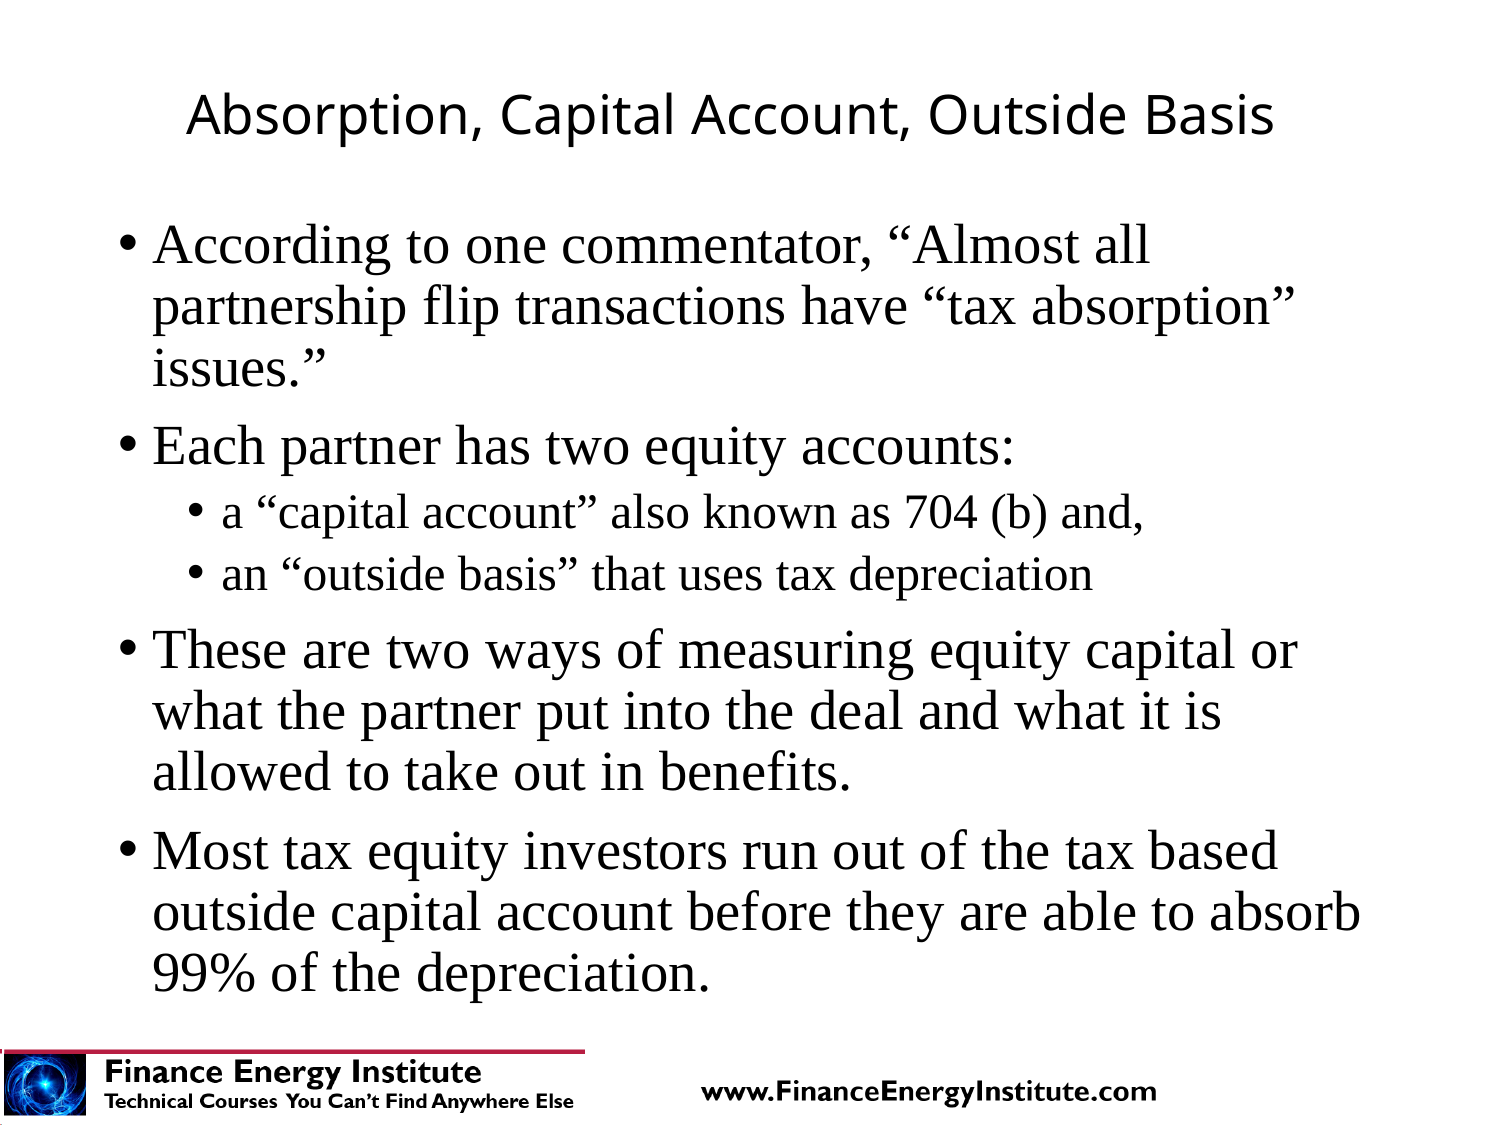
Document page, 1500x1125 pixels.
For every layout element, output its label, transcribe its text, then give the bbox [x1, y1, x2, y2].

picture [0, 1042, 585, 1125]
title Absorption, Capital Account, Outside Basis [103, 59, 1361, 174]
list According to one commentator, “Almost all partnership flip transactions have “tax absorption” issues.” Each partner has two equity accounts: a “capital account” also known as 704 (b) and, an “outside basis” that uses tax depreciation These are two ways of measuring equity capital or what the partner put into the deal and what it is allowed to take out in benefits. Most tax equity investors run out of the tax based outside capital account before they are able to absorb 99% of the depreciation. [103, 207, 1400, 1014]
picture [696, 1074, 1166, 1112]
